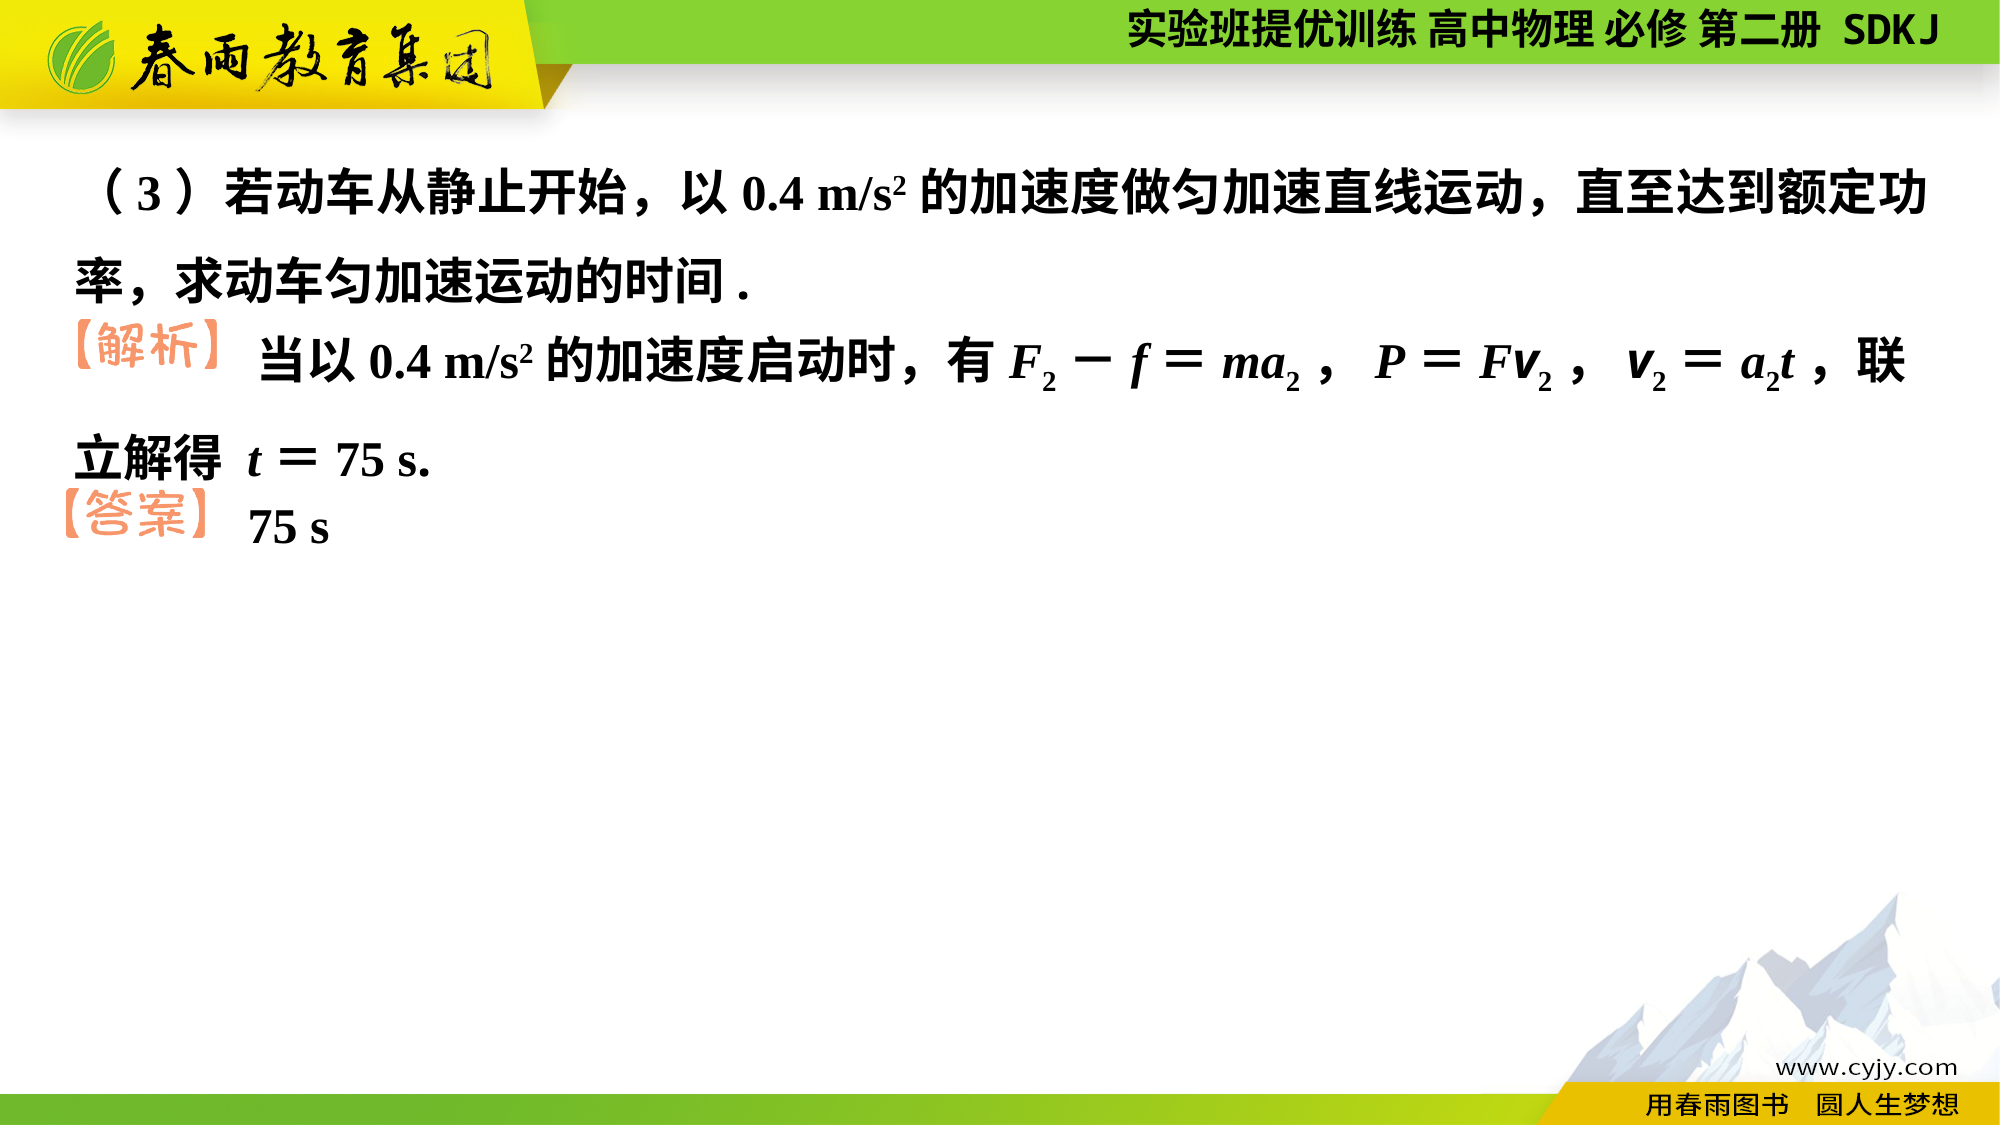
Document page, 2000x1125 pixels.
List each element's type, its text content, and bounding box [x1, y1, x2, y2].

text_box 当以0.4 m/s2的加速度启动时，有F2－f＝ma2，P＝Fv2，v2＝a2t，联立解得 t＝75 s. [59, 287, 1922, 495]
picture [0, 0, 2000, 1125]
list （3）若动车从静止开始，以0.4 m/s2的加速度做匀加速直线运动，直至达到额定功率，求动车匀加速运动的时间. [59, 122, 1944, 320]
text_box 75 s [232, 456, 345, 561]
